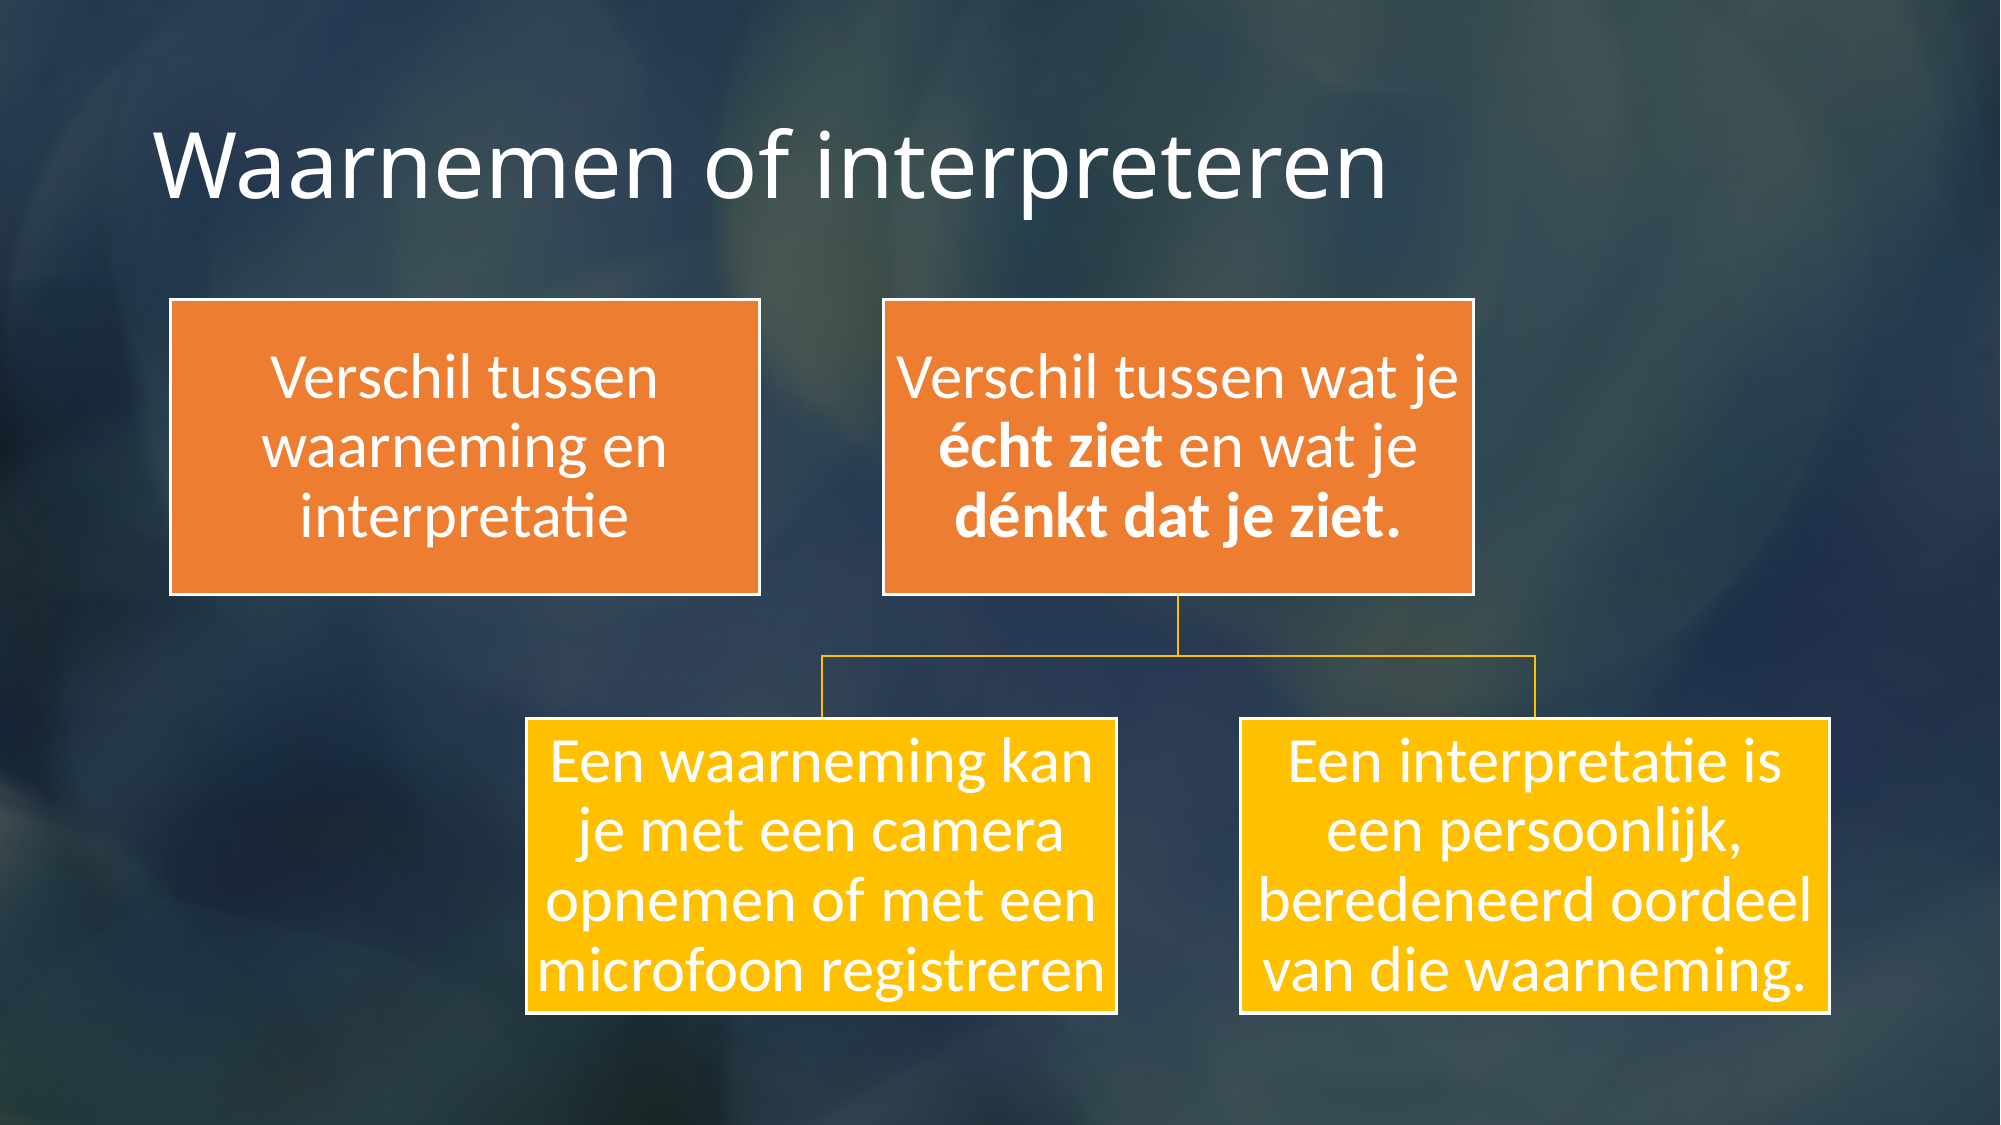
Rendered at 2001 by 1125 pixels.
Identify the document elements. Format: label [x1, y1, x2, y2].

list [137, 299, 1863, 1014]
picture [0, 0, 2000, 1125]
